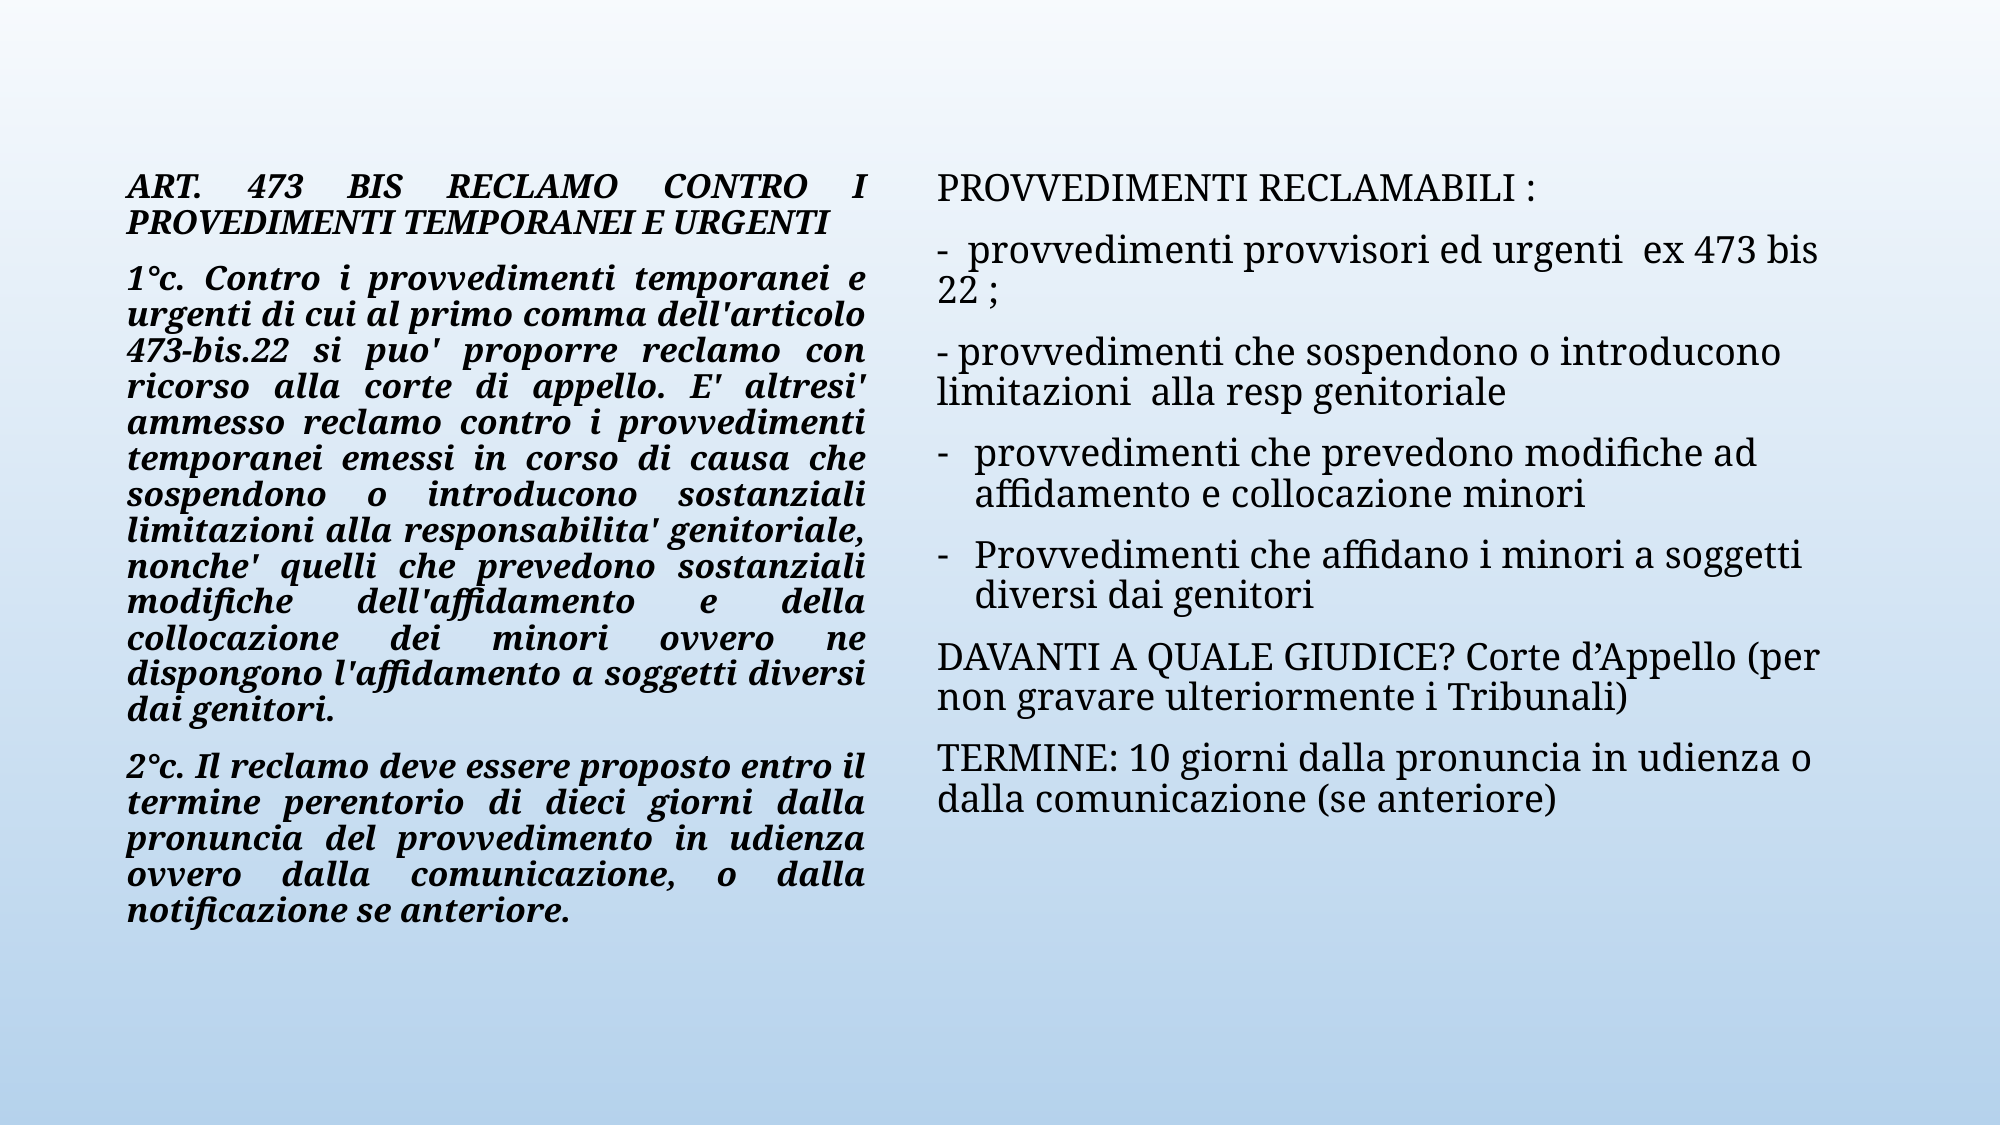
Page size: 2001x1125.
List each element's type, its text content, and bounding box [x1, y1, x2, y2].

list PROVVEDIMENTI RECLAMABILI : - provvedimenti provvisori ed urgenti ex 473 bis 22 ; - provvedimenti che sospendono o introducono limitazioni alla resp genitoriale provvedimenti che prevedono modifiche ad affidamento e collocazione minori Provvedimenti che affidano i minori a soggetti diversi dai genitori DAVANTI A QUALE GIUDICE? Corte d’Appello (per non gravare ulteriormente i Tribunali) TERMINE: 10 giorni dalla pronuncia in udienza o dalla comunicazione (se anteriore) [921, 161, 1863, 962]
list ART. 473 BIS RECLAMO CONTRO I PROVEDIMENTI TEMPORANEI E URGENTI 1°c. Contro i provvedimenti temporanei e urgenti di cui al primo comma dell'articolo 473-bis.22 si puo' proporre reclamo con ricorso alla corte di appello. E' altresi' ammesso reclamo contro i provvedimenti temporanei emessi in corso di causa che sospendono o introducono sostanziali limitazioni alla responsabilita' genitoriale, nonche' quelli che prevedono sostanziali modifiche dell'affidamento e della collocazione dei minori ovvero ne dispongono l'affidamento a soggetti diversi dai genitori. 2°c. Il reclamo deve essere proposto entro il termine perentorio di dieci giorni dalla pronuncia del provvedimento in udienza ovvero dalla comunicazione, o dalla notificazione se anteriore. [111, 161, 882, 1105]
